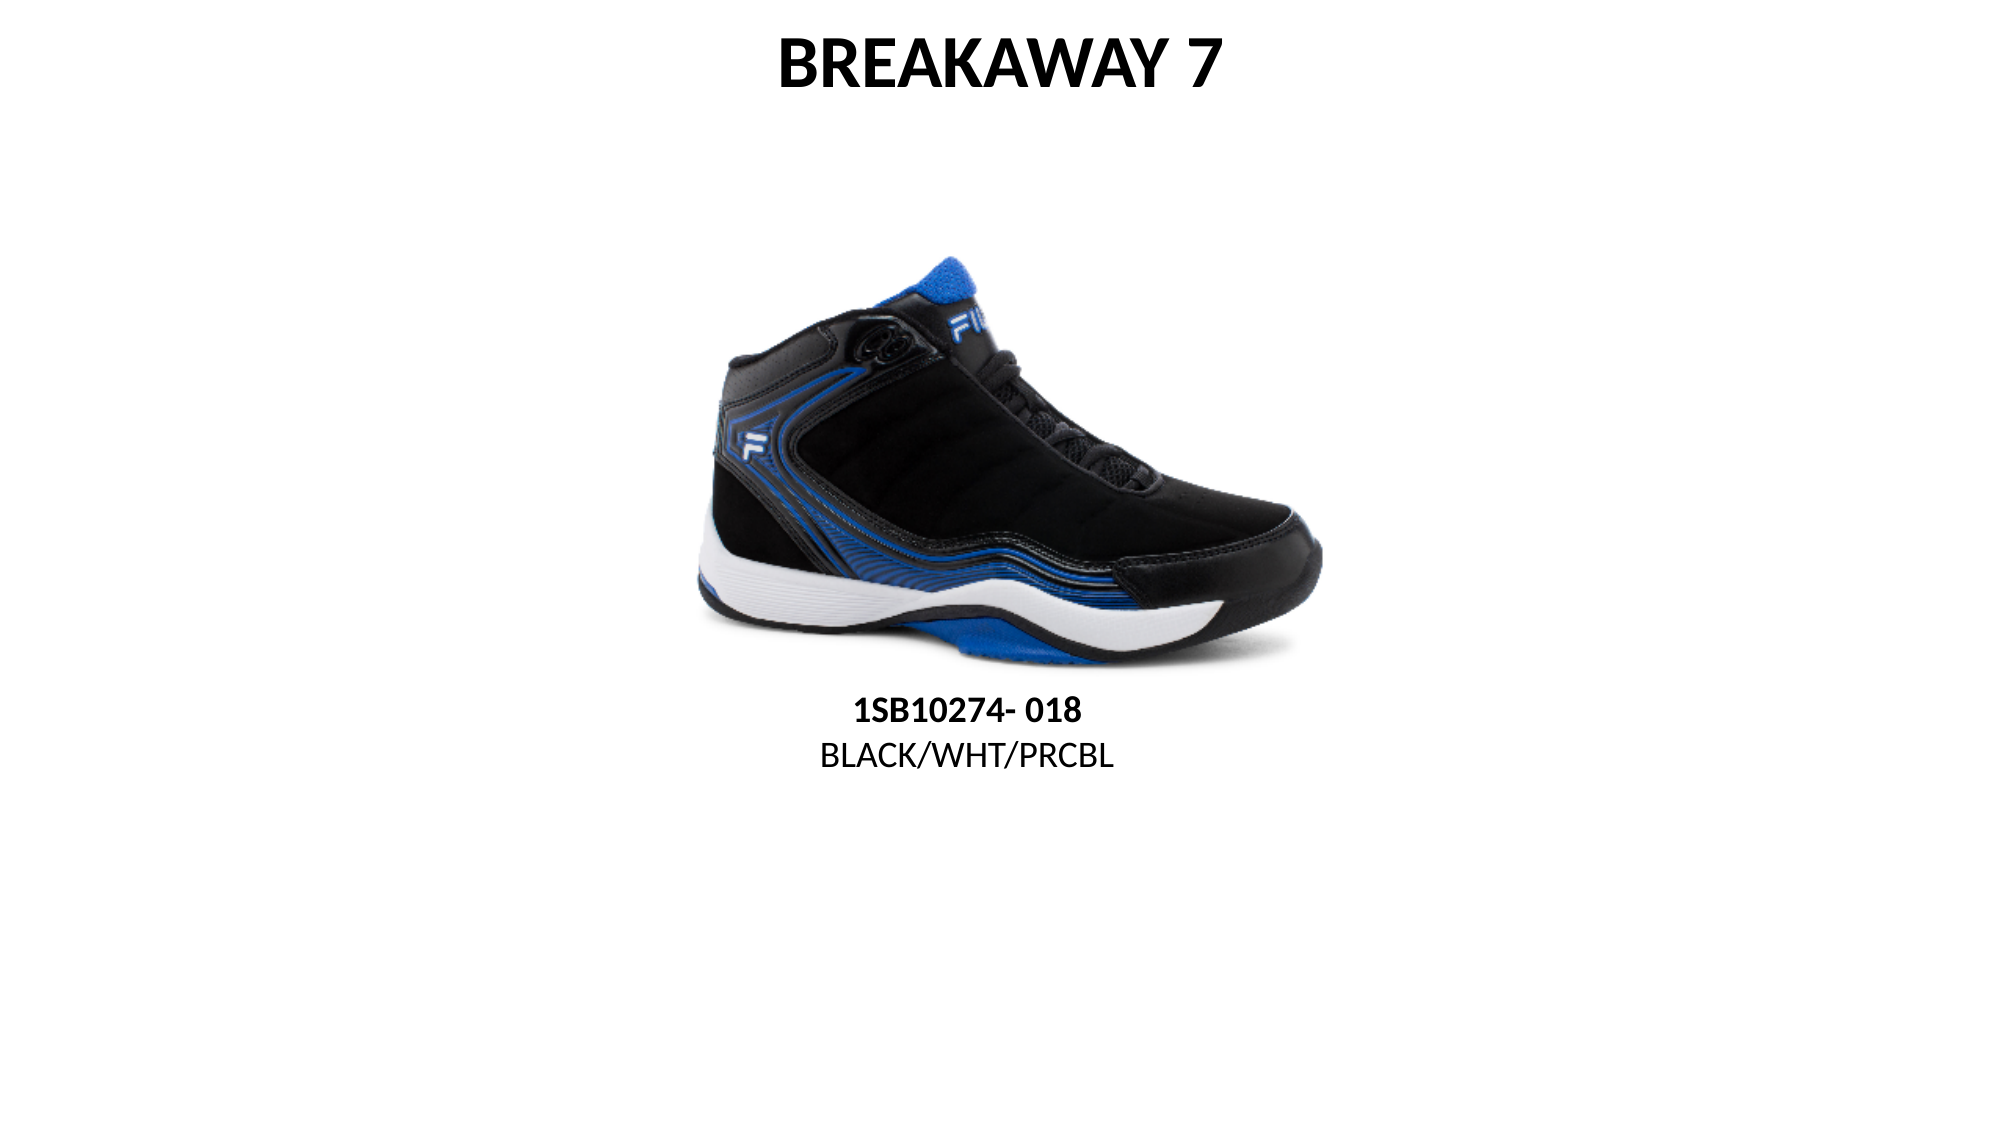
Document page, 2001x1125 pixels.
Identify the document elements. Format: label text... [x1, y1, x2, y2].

text_box BREAKAWAY 7 [634, 4, 1385, 110]
picture [677, 252, 1340, 677]
text_box 1SB10274- 018 BLACK/WHT/PRCBL [733, 677, 1210, 783]
